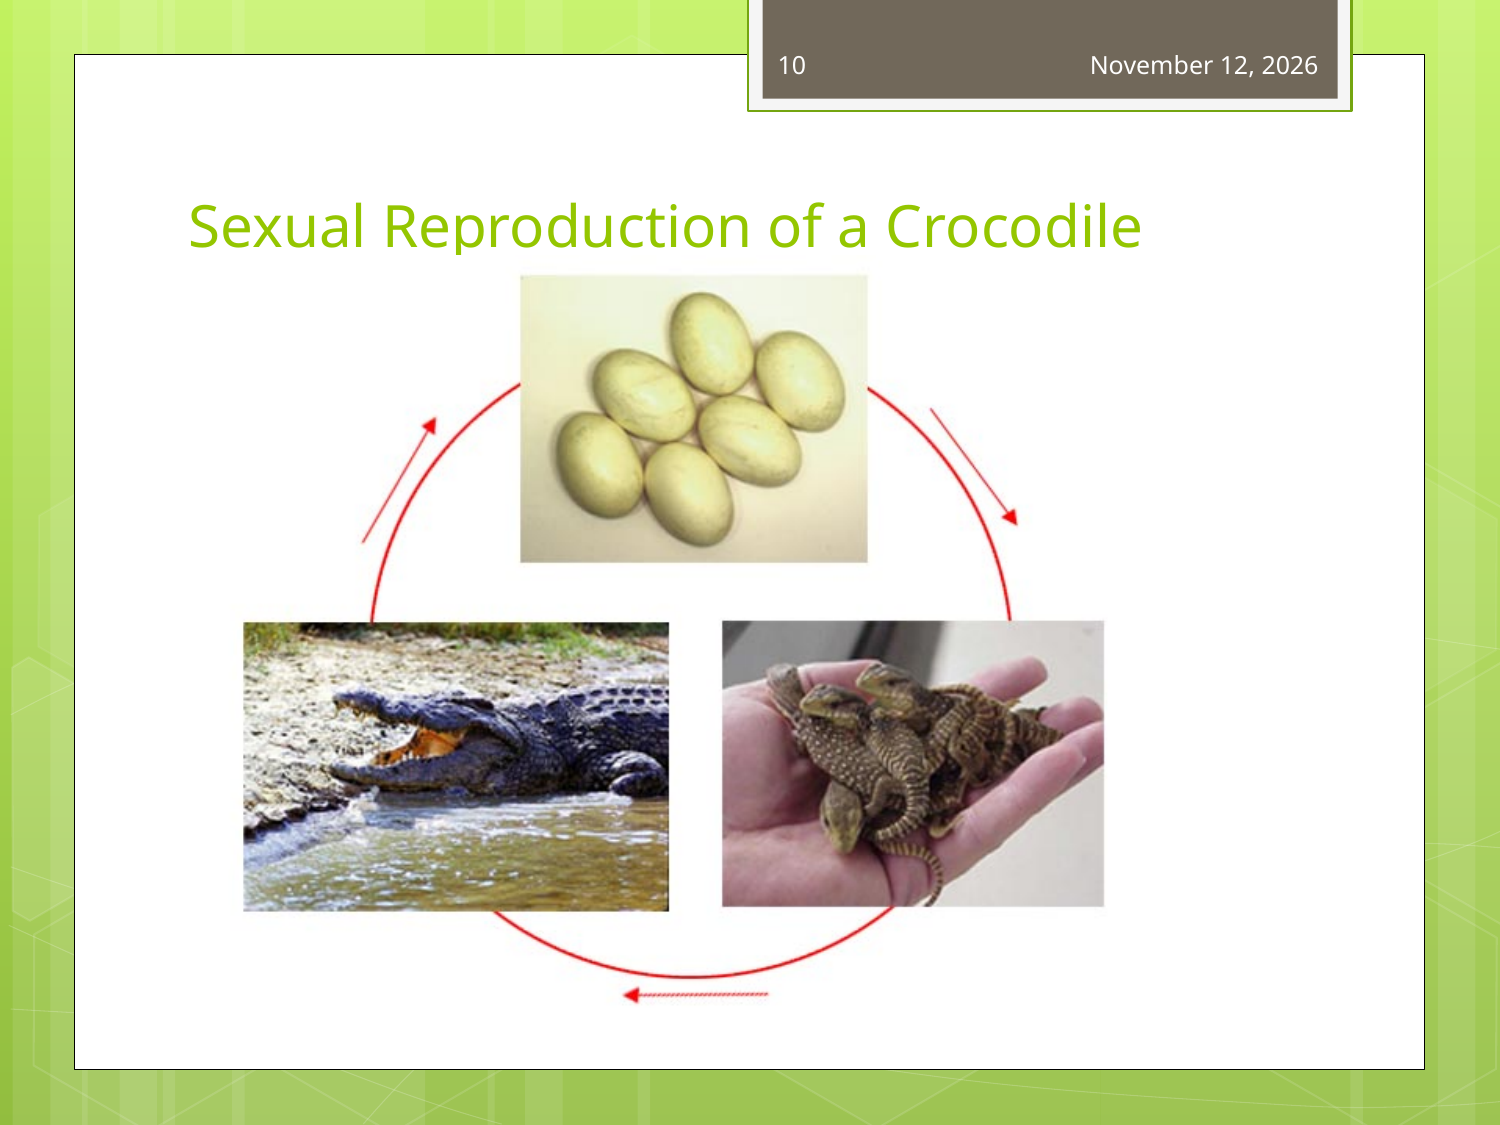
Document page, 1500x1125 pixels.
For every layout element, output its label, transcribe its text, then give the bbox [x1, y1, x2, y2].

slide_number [983, 36, 1334, 97]
picture [206, 255, 1145, 1037]
slide_number 10 [762, 36, 982, 97]
title Sexual Reproduction of a Crocodile [173, 78, 1327, 268]
